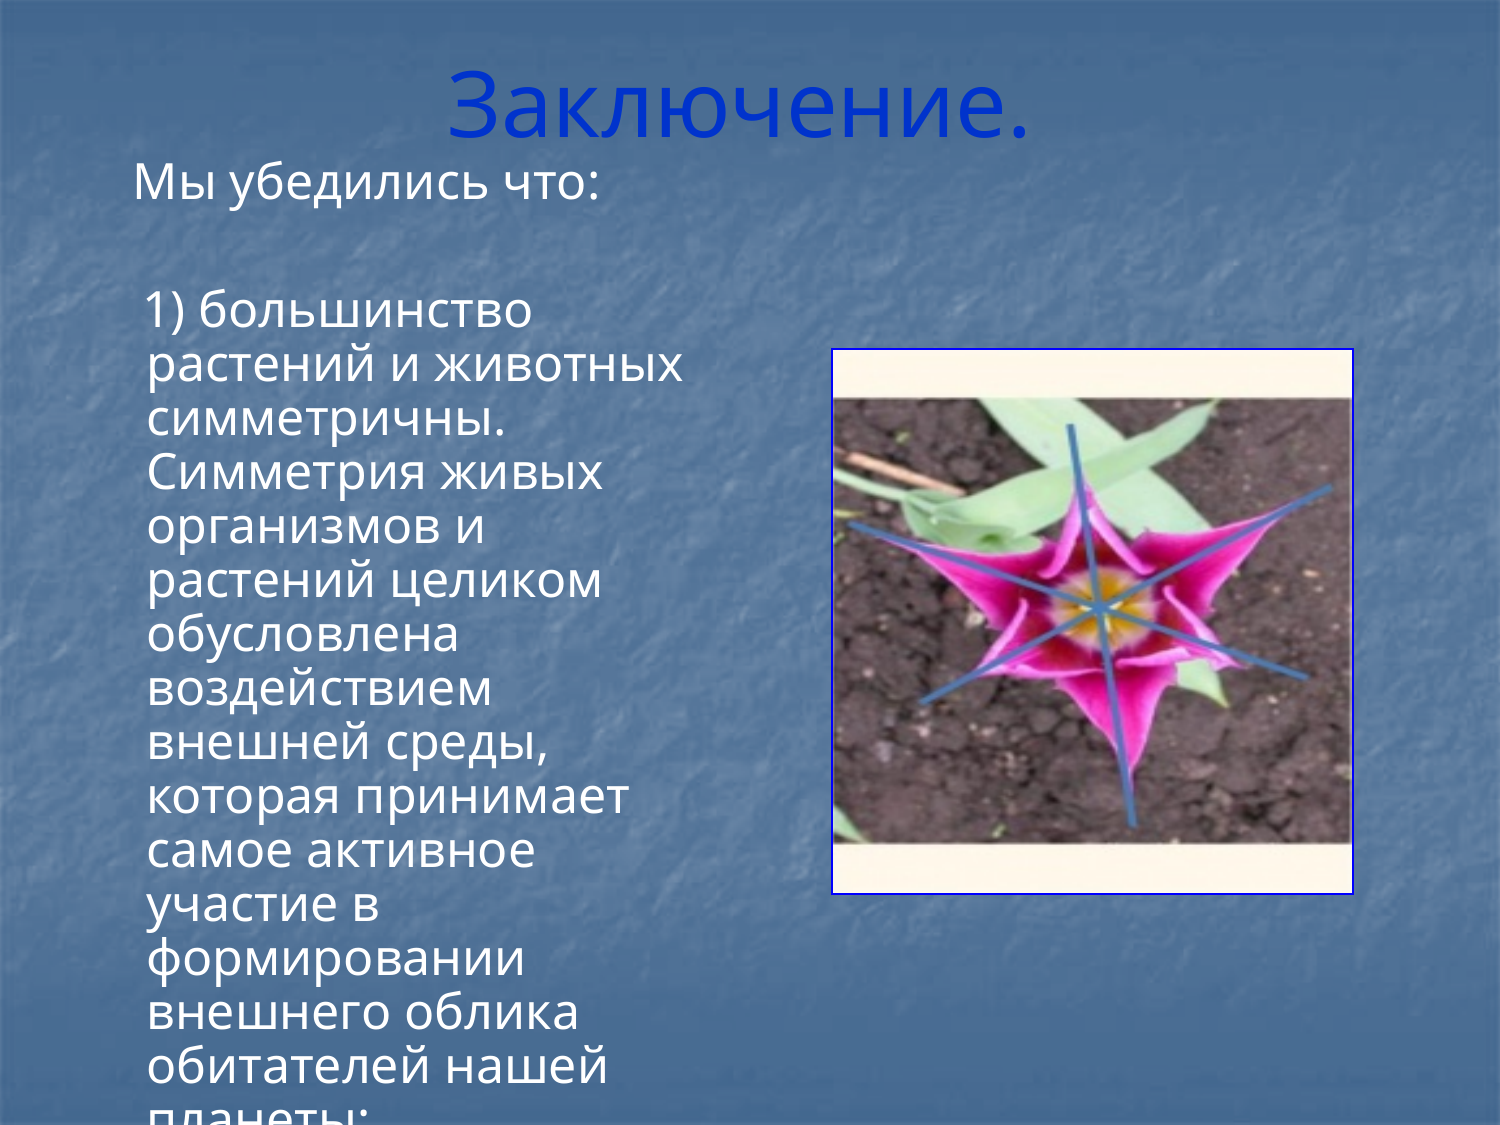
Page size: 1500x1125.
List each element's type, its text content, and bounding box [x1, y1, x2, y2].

list Мы убедились что: 1) большинство растений и животных симметричны. Симметрия живых организмов и растений целиком обусловлена воздействием внешней среды, которая принимает самое активное участие в формировании внешнего облика обитателей нашей планеты; [74, 148, 738, 1048]
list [832, 349, 1353, 894]
title Заключение. [64, 0, 1416, 202]
